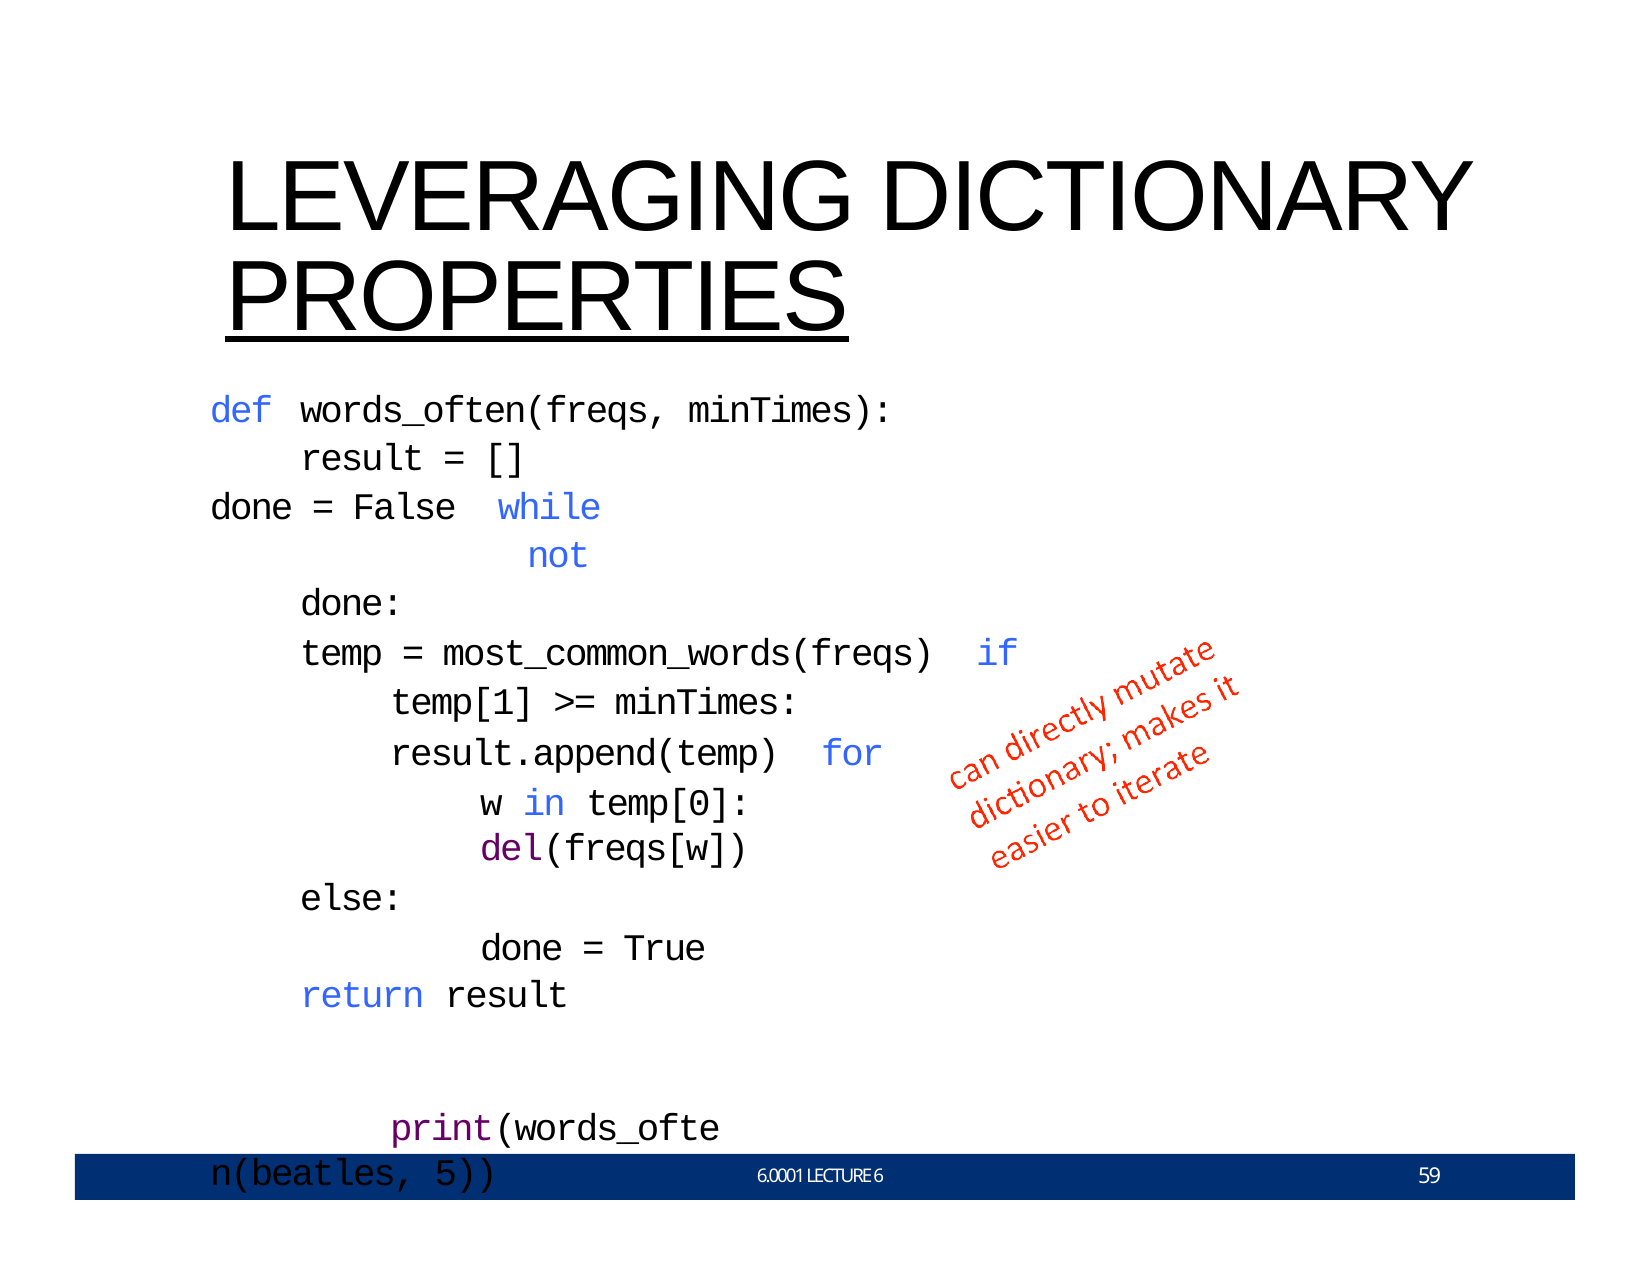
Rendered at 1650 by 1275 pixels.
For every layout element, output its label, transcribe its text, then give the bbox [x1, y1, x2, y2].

footer 6.0001 LECTURE 6 [754, 1162, 897, 1275]
text_box [950, 642, 1239, 868]
title LEVERAGING DICTIONARY PROPERTIES [222, 128, 1613, 364]
text_box def words_often(freqs, minTimes): result = [] done = False while not done: temp = most_common_words(freqs) if temp[1] >= minTimes: result.append(temp) for w in temp[0]: del(freqs[w]) else: done = True return result print(words_often(beatles, 5)) [207, 380, 1090, 1193]
slide_number 59 [1414, 1150, 1445, 1275]
